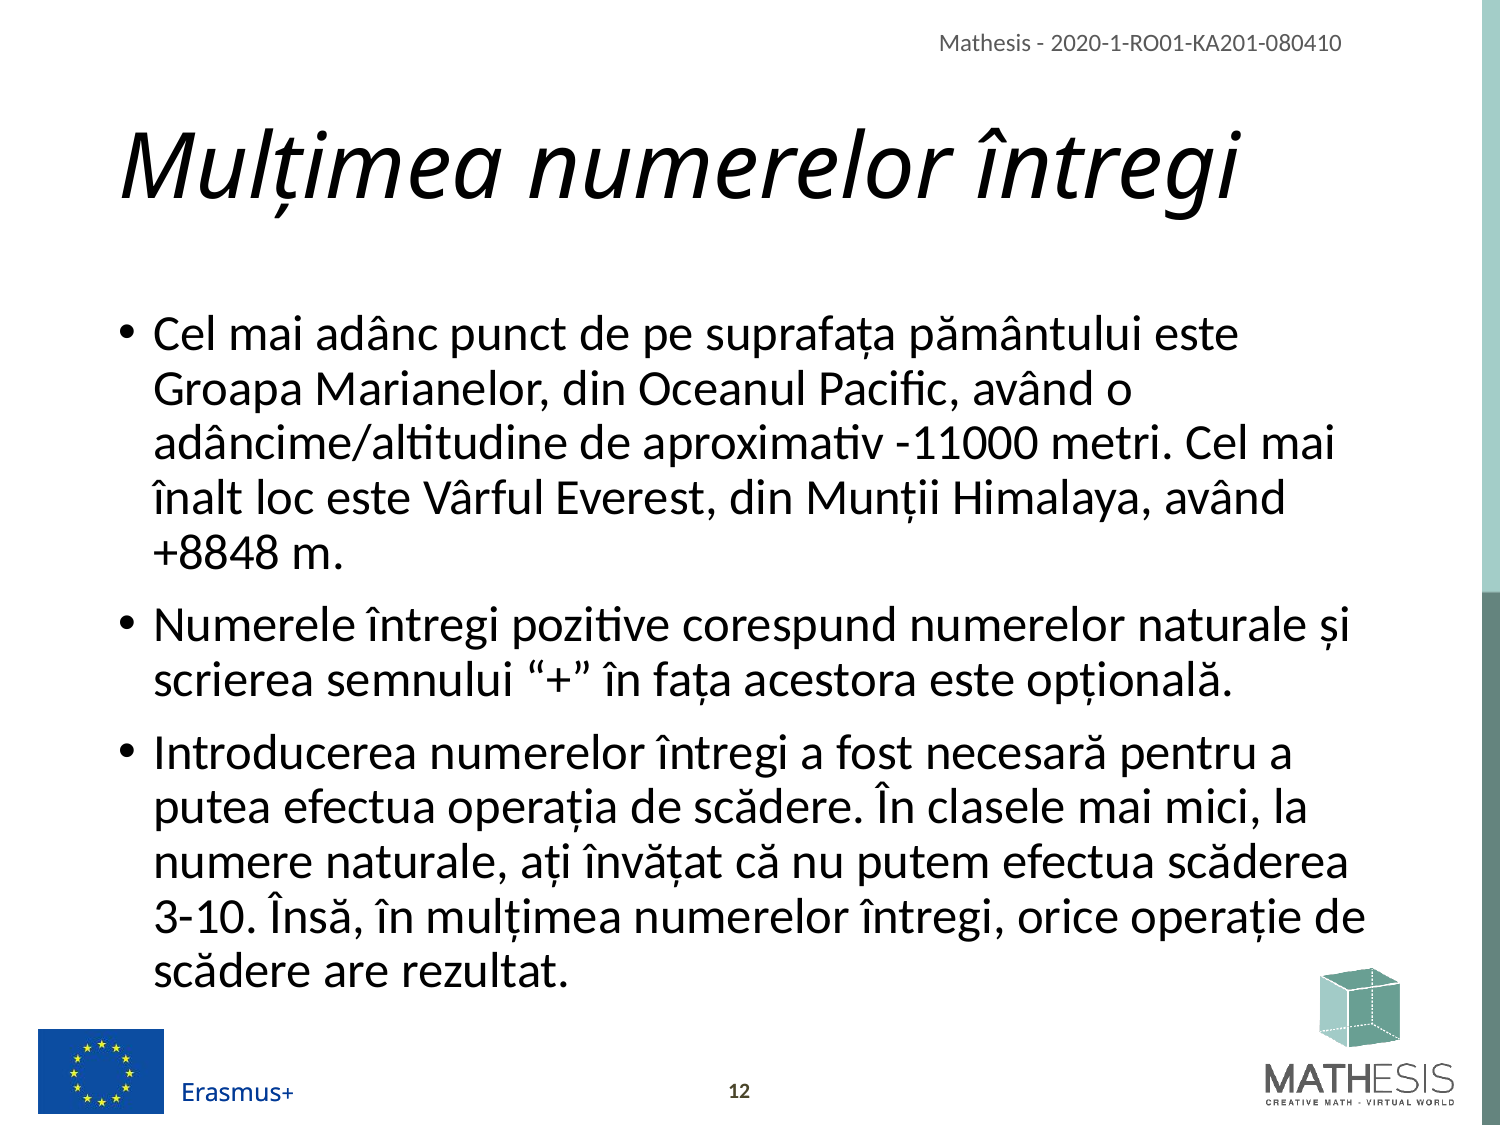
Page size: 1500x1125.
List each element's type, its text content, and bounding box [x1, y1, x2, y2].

picture [38, 1029, 164, 1114]
title Mulțimea numerelor întregi [103, 59, 1397, 278]
list Cel mai adânc punct de pe suprafața pământului este Groapa Marianelor, din Oceanul Pacific, având o adâncime/altitudine de aproximativ -11000 metri. Cel mai înalt loc este Vârful Everest, din Munții Himalaya, având +8848 m. Numerele întregi pozitive corespund numerelor naturale și scrierea semnului “+” în fața acestora este opțională. Introducerea numerelor întregi a fost necesară pentru a putea efectua operația de scădere. În clasele mai mici, la numere naturale, ați învățat că nu putem efectua scăderea 3-10. Însă, în mulțimea numerelor întregi, orice operație de scădere are rezultat. [103, 299, 1397, 1014]
